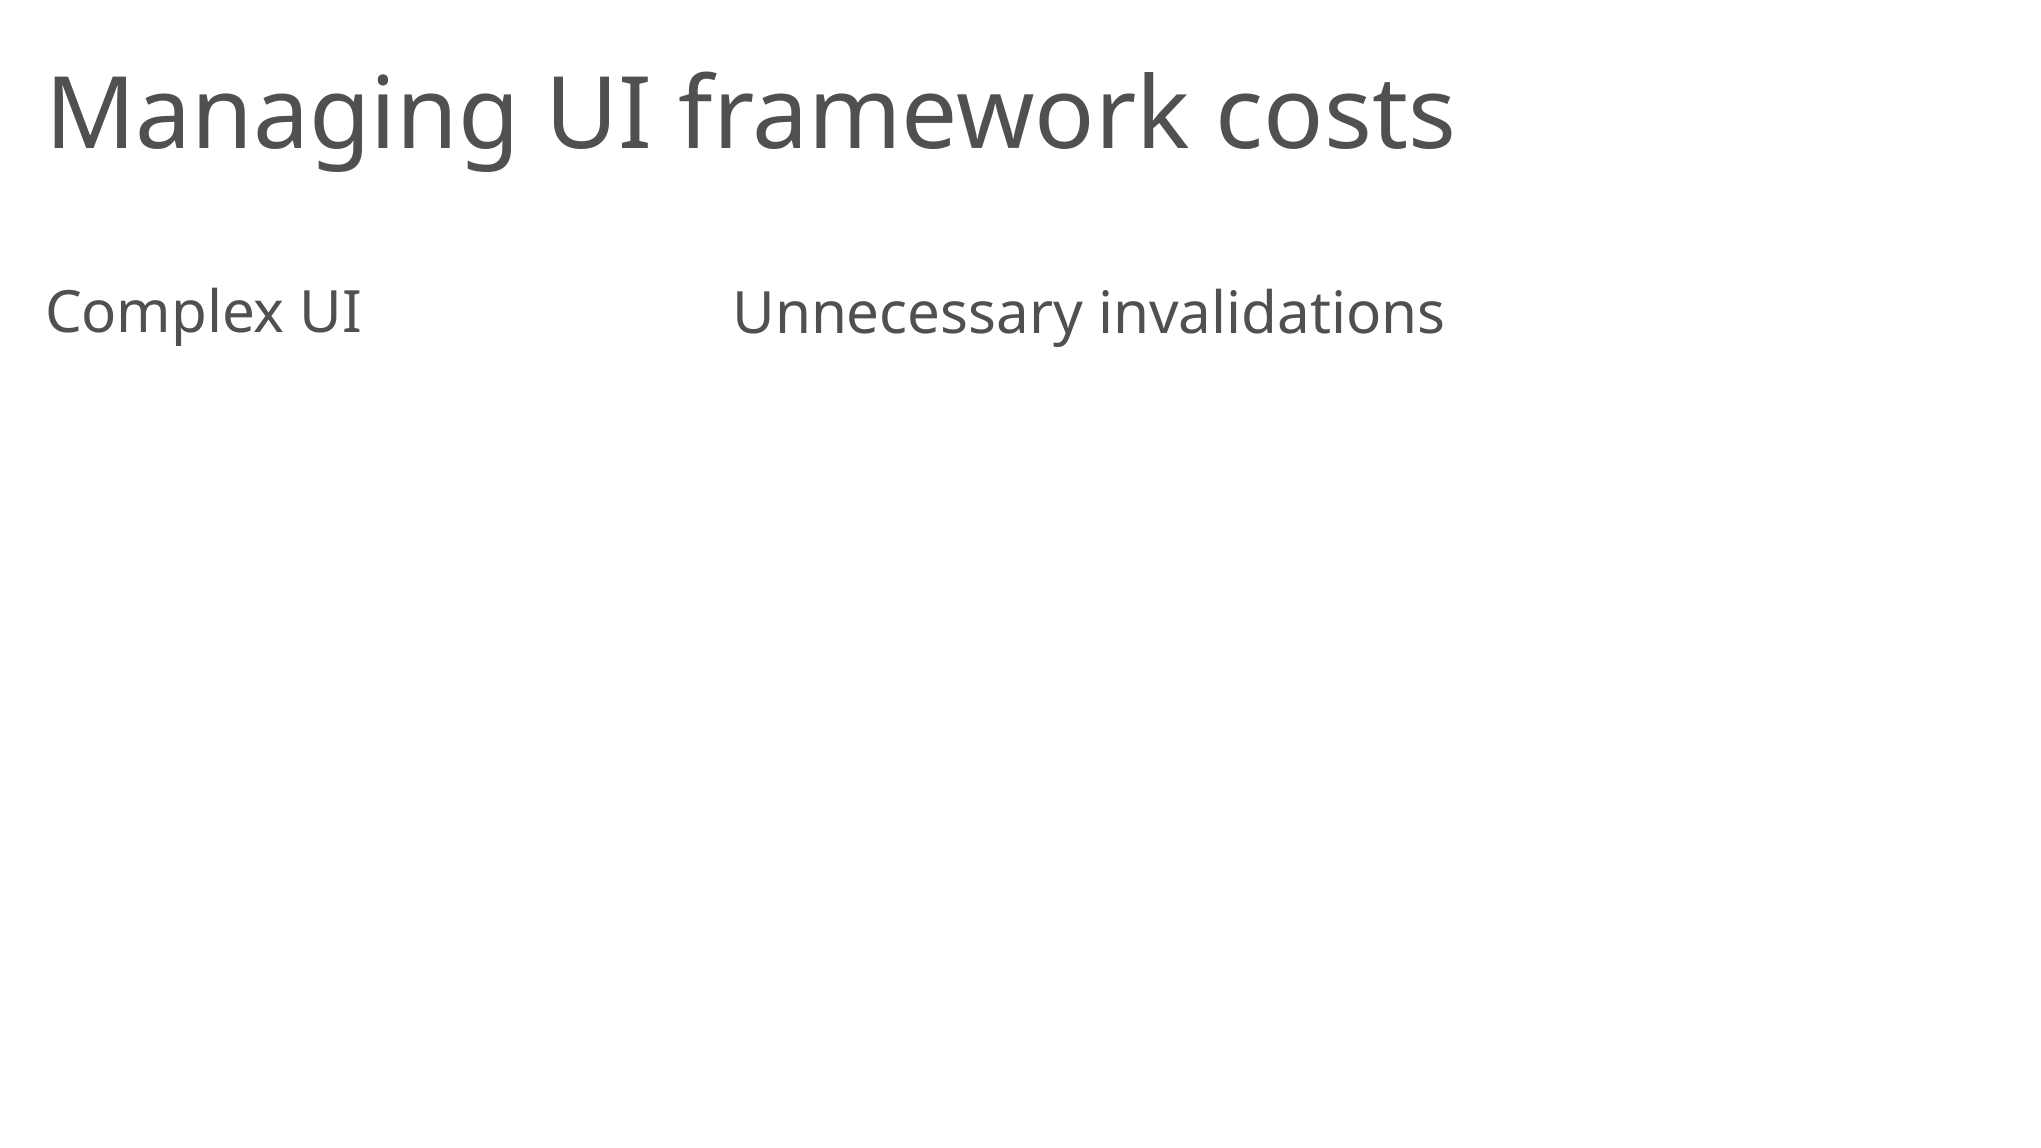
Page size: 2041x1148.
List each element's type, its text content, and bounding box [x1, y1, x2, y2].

list Complex UI [45, 273, 1996, 1099]
title Managing UI framework costs [45, 48, 1996, 199]
text_box Unnecessary invalidations [732, 275, 1995, 1101]
